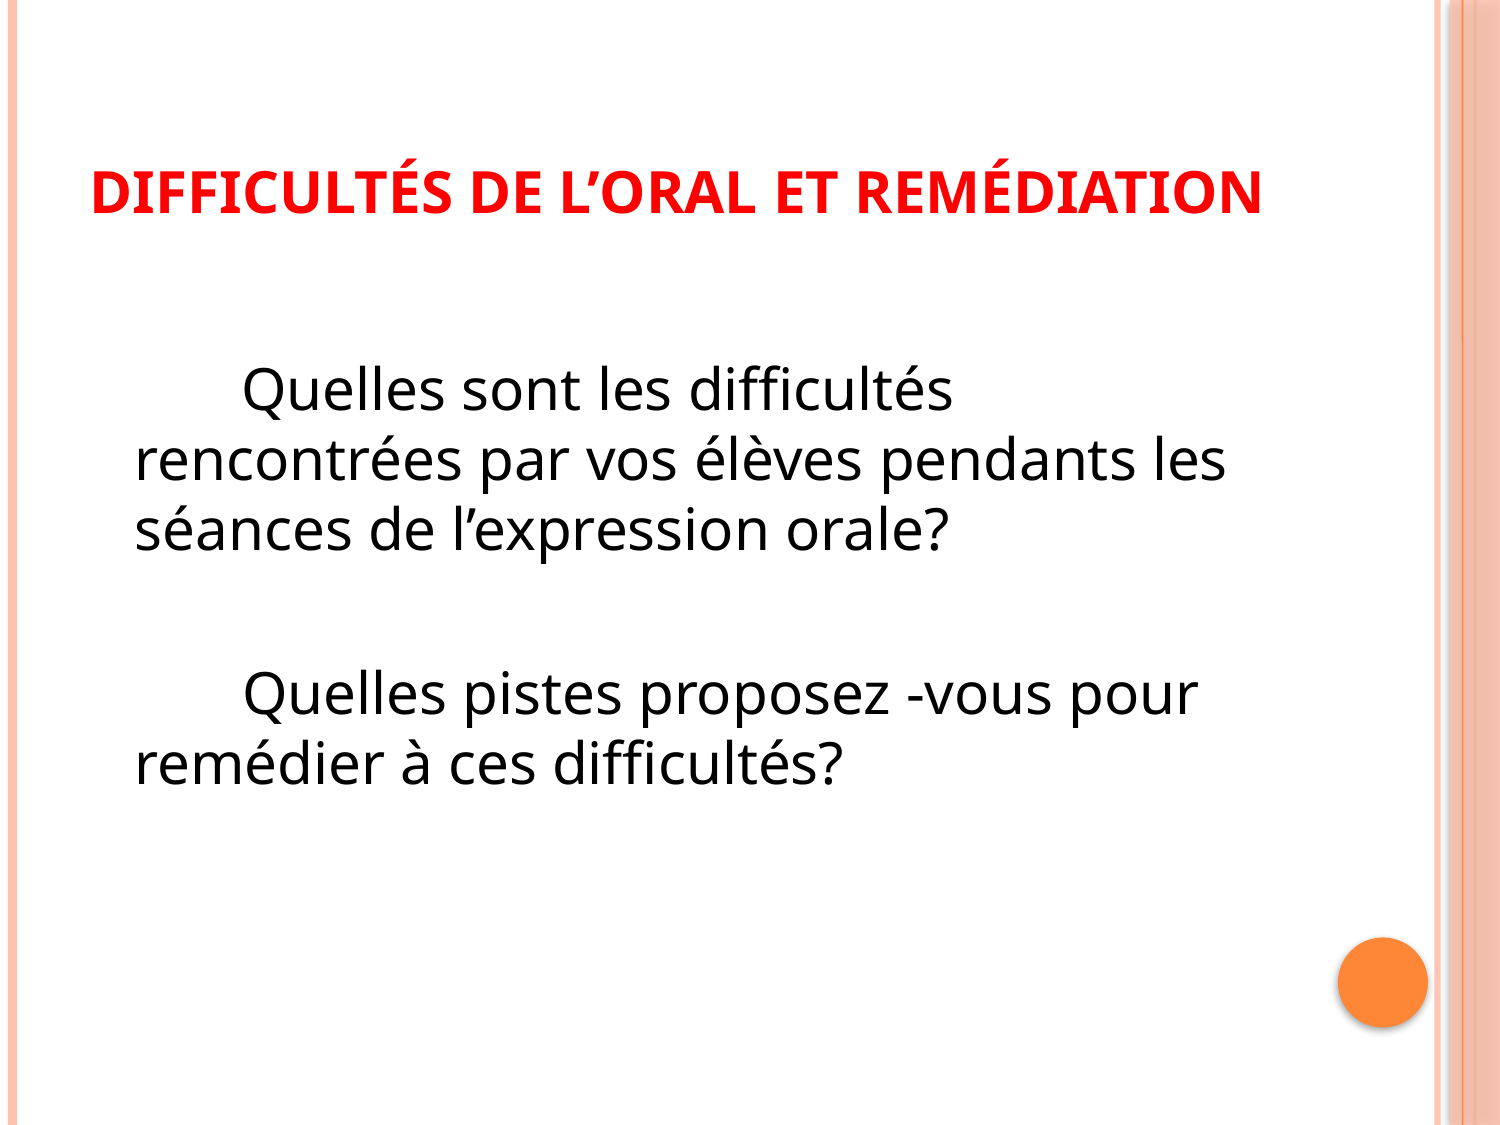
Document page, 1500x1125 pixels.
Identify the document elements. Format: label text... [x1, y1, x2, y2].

list Quelles sont les difficultés rencontrées par vos élèves pendants les séances de l’expression orale? Quelles pistes proposez -vous pour remédier à ces difficultés? [75, 262, 1300, 1062]
title Difficultés de l’oral et remédiation [75, 45, 1300, 233]
